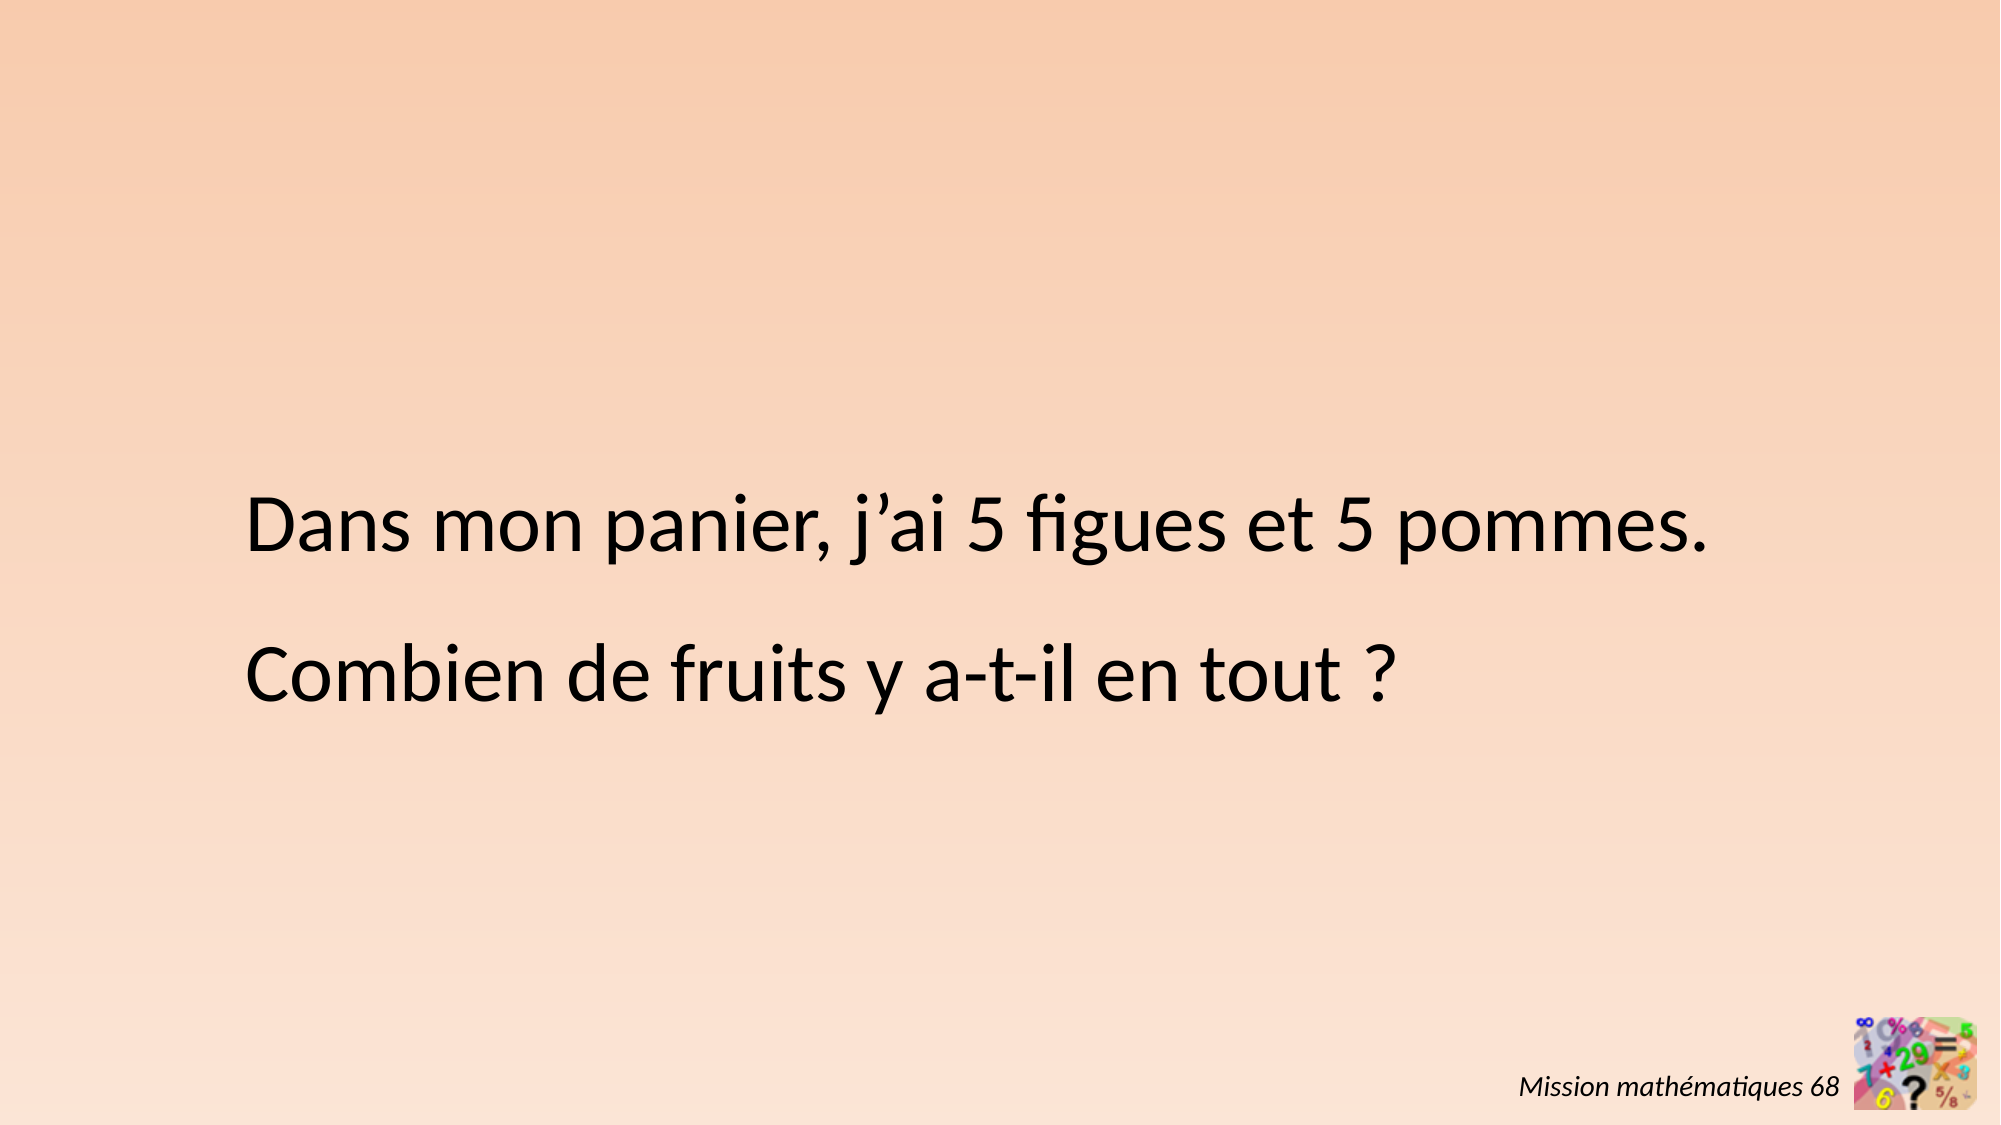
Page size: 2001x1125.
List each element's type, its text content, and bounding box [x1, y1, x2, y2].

text_box Dans mon panier, j’ai 5 figues et 5 pommes. Combien de fruits y a-t-il en tout ? [230, 411, 1770, 726]
text_box Mission mathématiques 68 [1501, 1059, 1854, 1110]
picture [1854, 1017, 1977, 1110]
